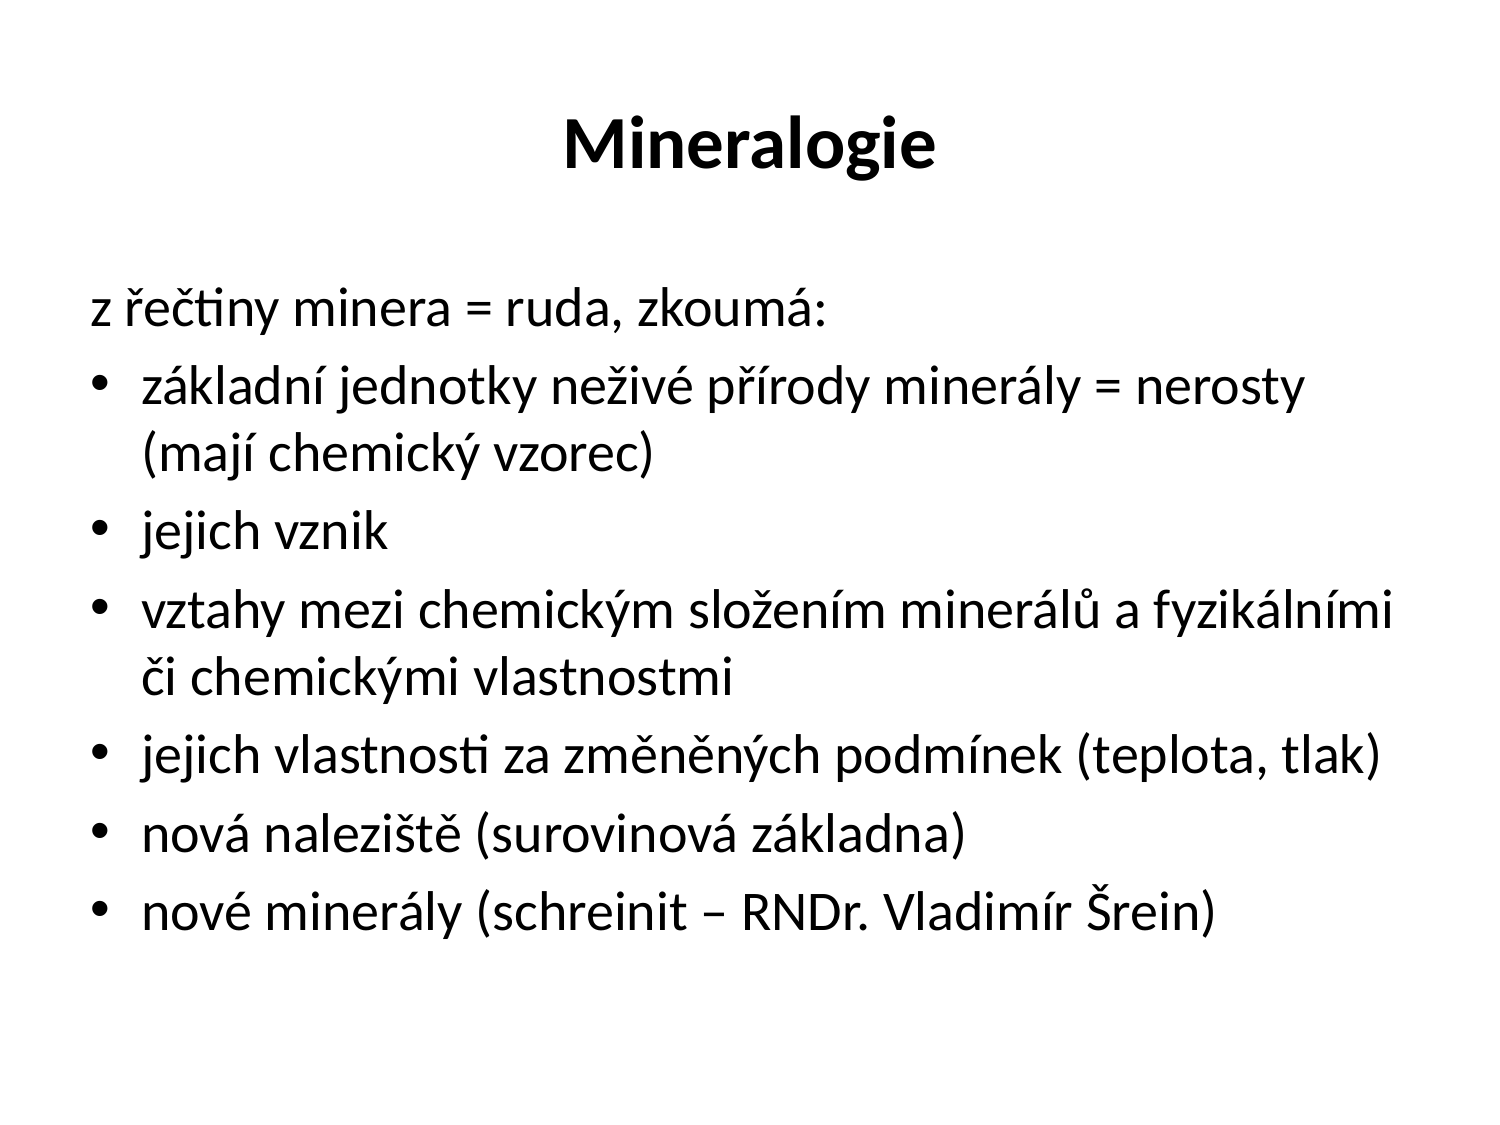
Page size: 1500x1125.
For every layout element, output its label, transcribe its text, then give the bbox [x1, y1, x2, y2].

title Mineralogie [75, 45, 1425, 233]
list z řečtiny minera = ruda, zkoumá: základní jednotky neživé přírody minerály = nerosty (mají chemický vzorec) jejich vznik vztahy mezi chemickým složením minerálů a fyzikálními či chemickými vlastnostmi jejich vlastnosti za změněných podmínek (teplota, tlak) nová naleziště (surovinová základna) nové minerály (schreinit – RNDr. Vladimír Šrein) [75, 262, 1425, 1005]
